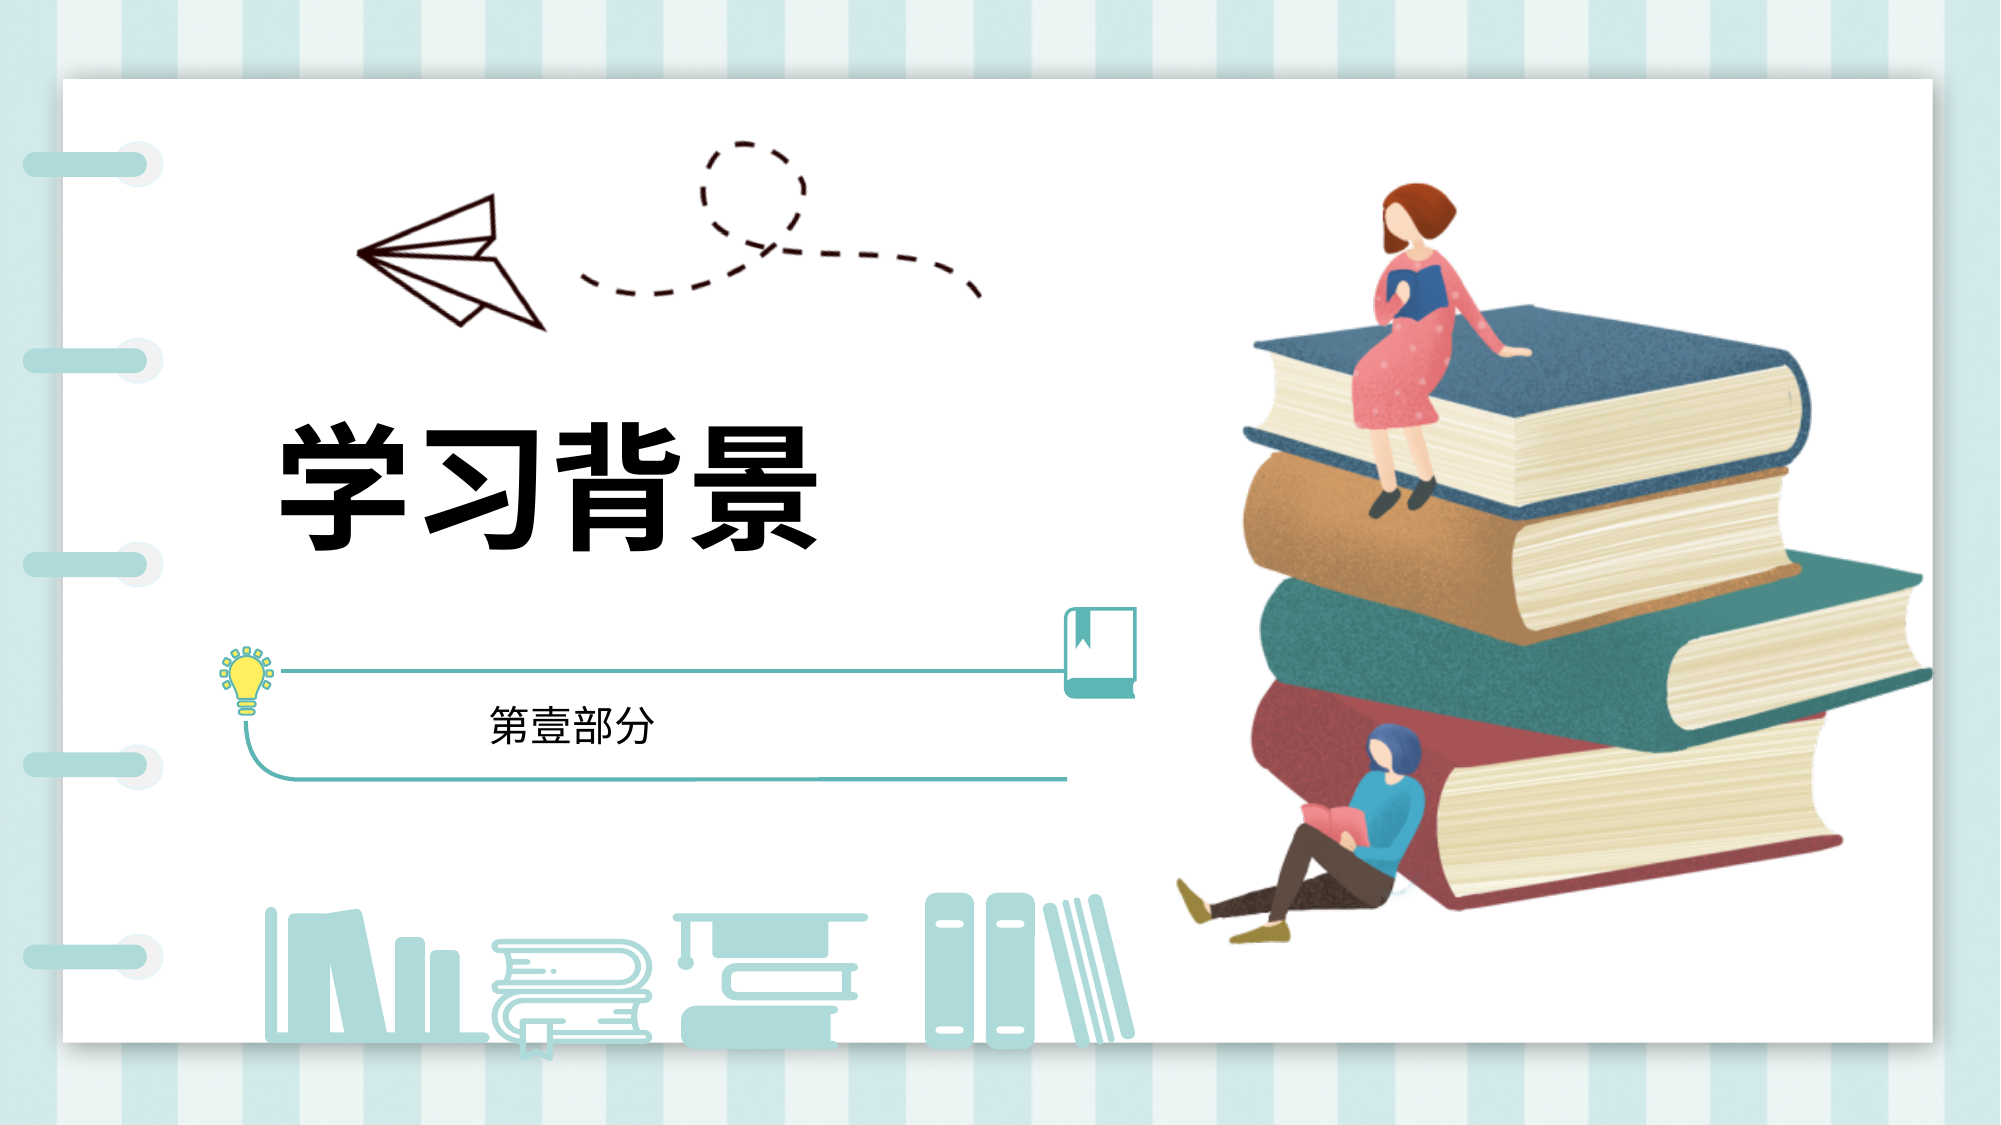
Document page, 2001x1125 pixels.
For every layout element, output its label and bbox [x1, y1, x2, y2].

text_box [220, 607, 1064, 780]
picture [0, 0, 2000, 1125]
text_box [62, 79, 1933, 1043]
text_box [265, 892, 1135, 1061]
